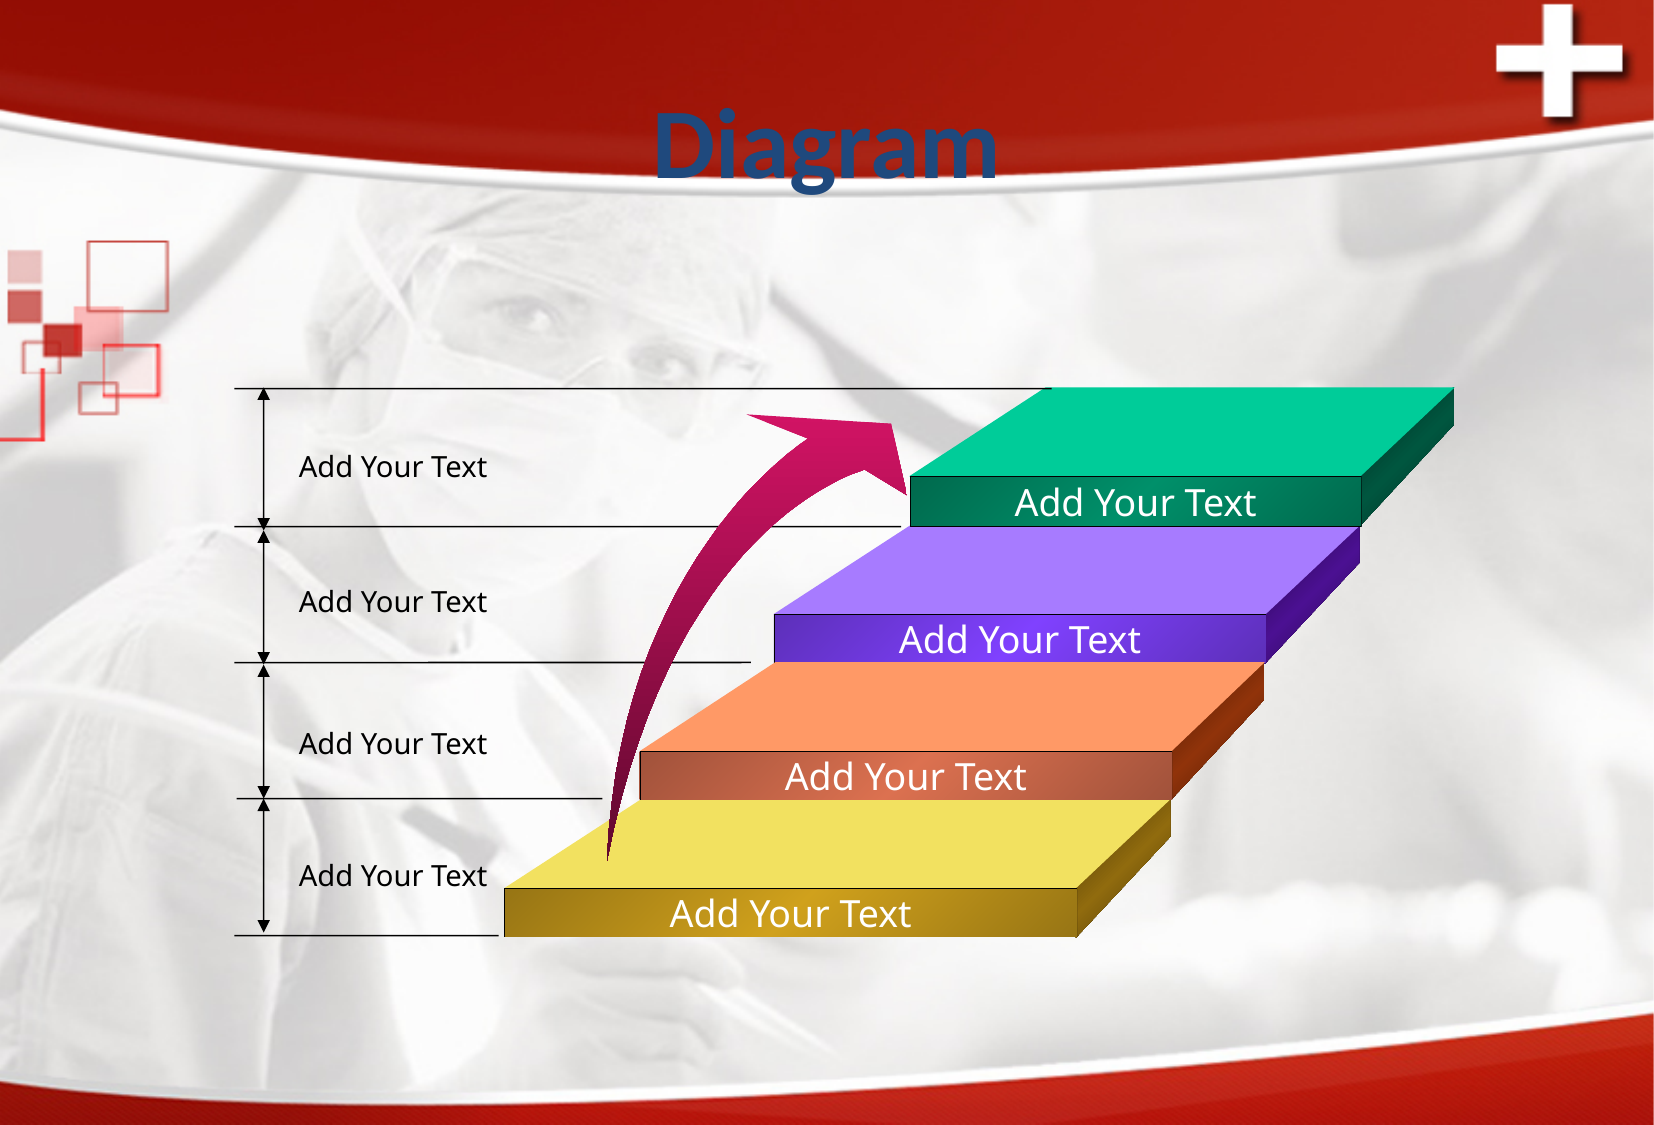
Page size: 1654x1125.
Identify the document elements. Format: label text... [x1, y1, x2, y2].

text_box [234, 387, 1455, 938]
picture [0, 0, 1654, 1125]
title Diagram [82, 44, 1572, 233]
